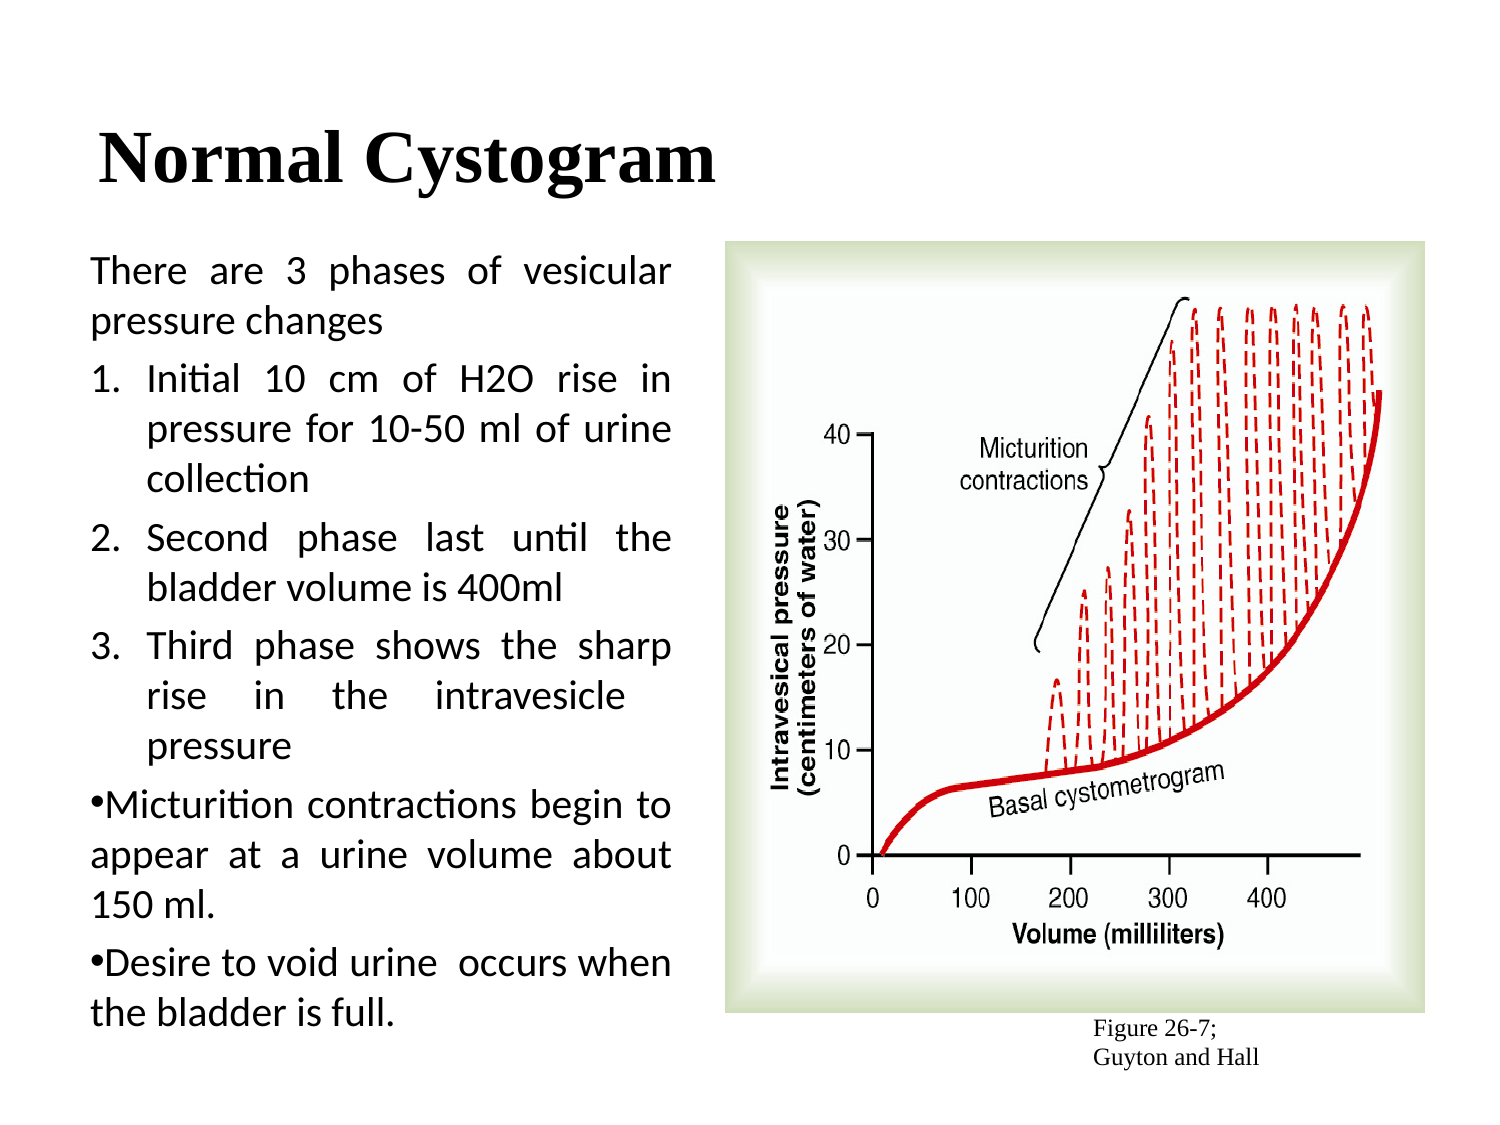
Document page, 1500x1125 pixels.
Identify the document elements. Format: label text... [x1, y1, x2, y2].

list There are 3 phases of vesicular pressure changes Initial 10 cm of H2O rise in pressure for 10-50 ml of urine collection Second phase last until the bladder volume is 400ml Third phase shows the sharp rise in the intravesicle pressure Micturition contractions begin to appear at a urine volume about 150 ml. Desire to void urine occurs when the bladder is full. [75, 235, 688, 1005]
text_box Figure 26-7; Guyton and Hall [1078, 1021, 1376, 1076]
text_box Normal Cystogram [84, 99, 897, 205]
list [724, 240, 1426, 1013]
